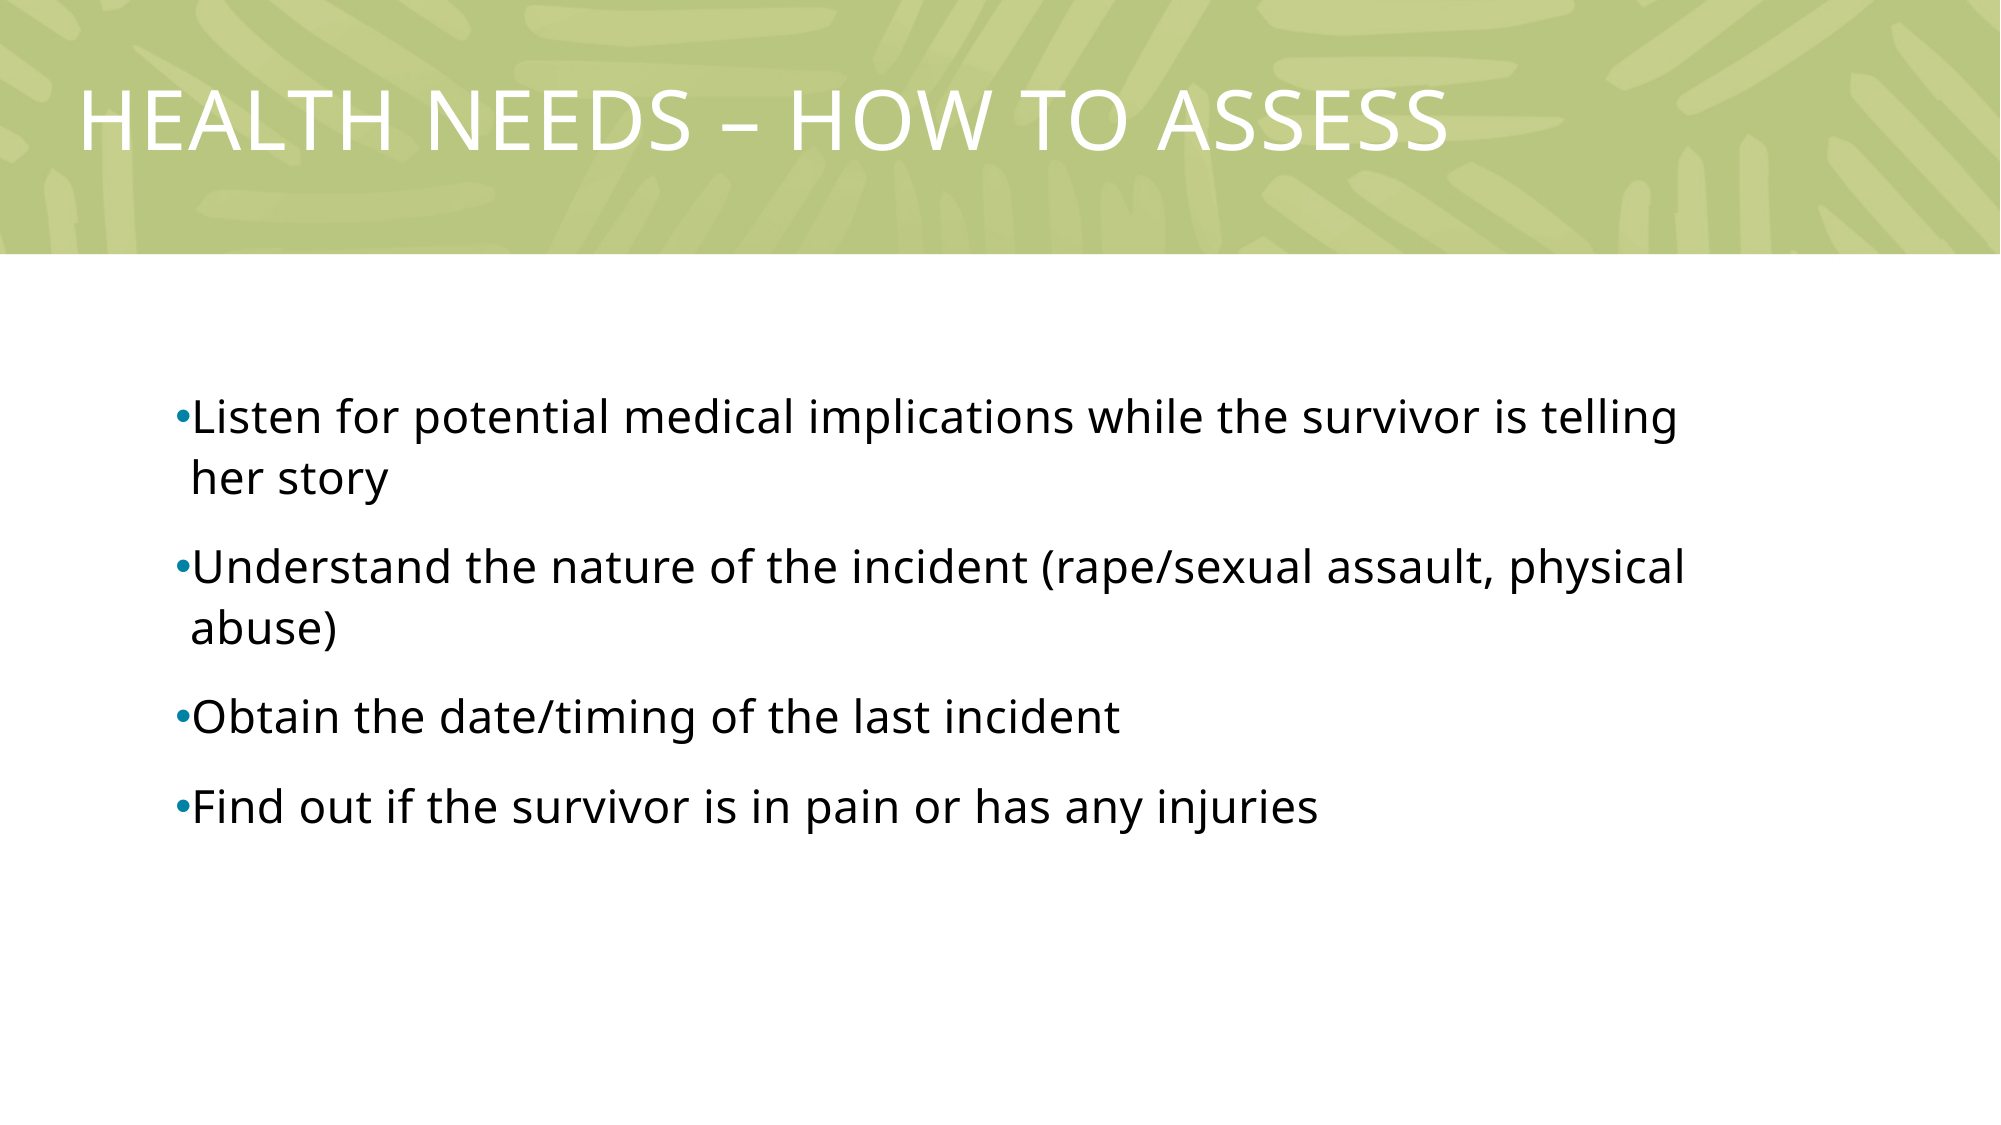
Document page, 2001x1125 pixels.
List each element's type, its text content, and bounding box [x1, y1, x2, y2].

list Listen for potential medical implications while the survivor is telling her story Understand the nature of the incident (rape/sexual assault, physical abuse) Obtain the date/timing of the last incident Find out if the survivor is in pain or has any injuries [167, 374, 1763, 1036]
title Health needs – how to assess [61, 33, 1938, 220]
picture [0, 0, 2000, 1125]
